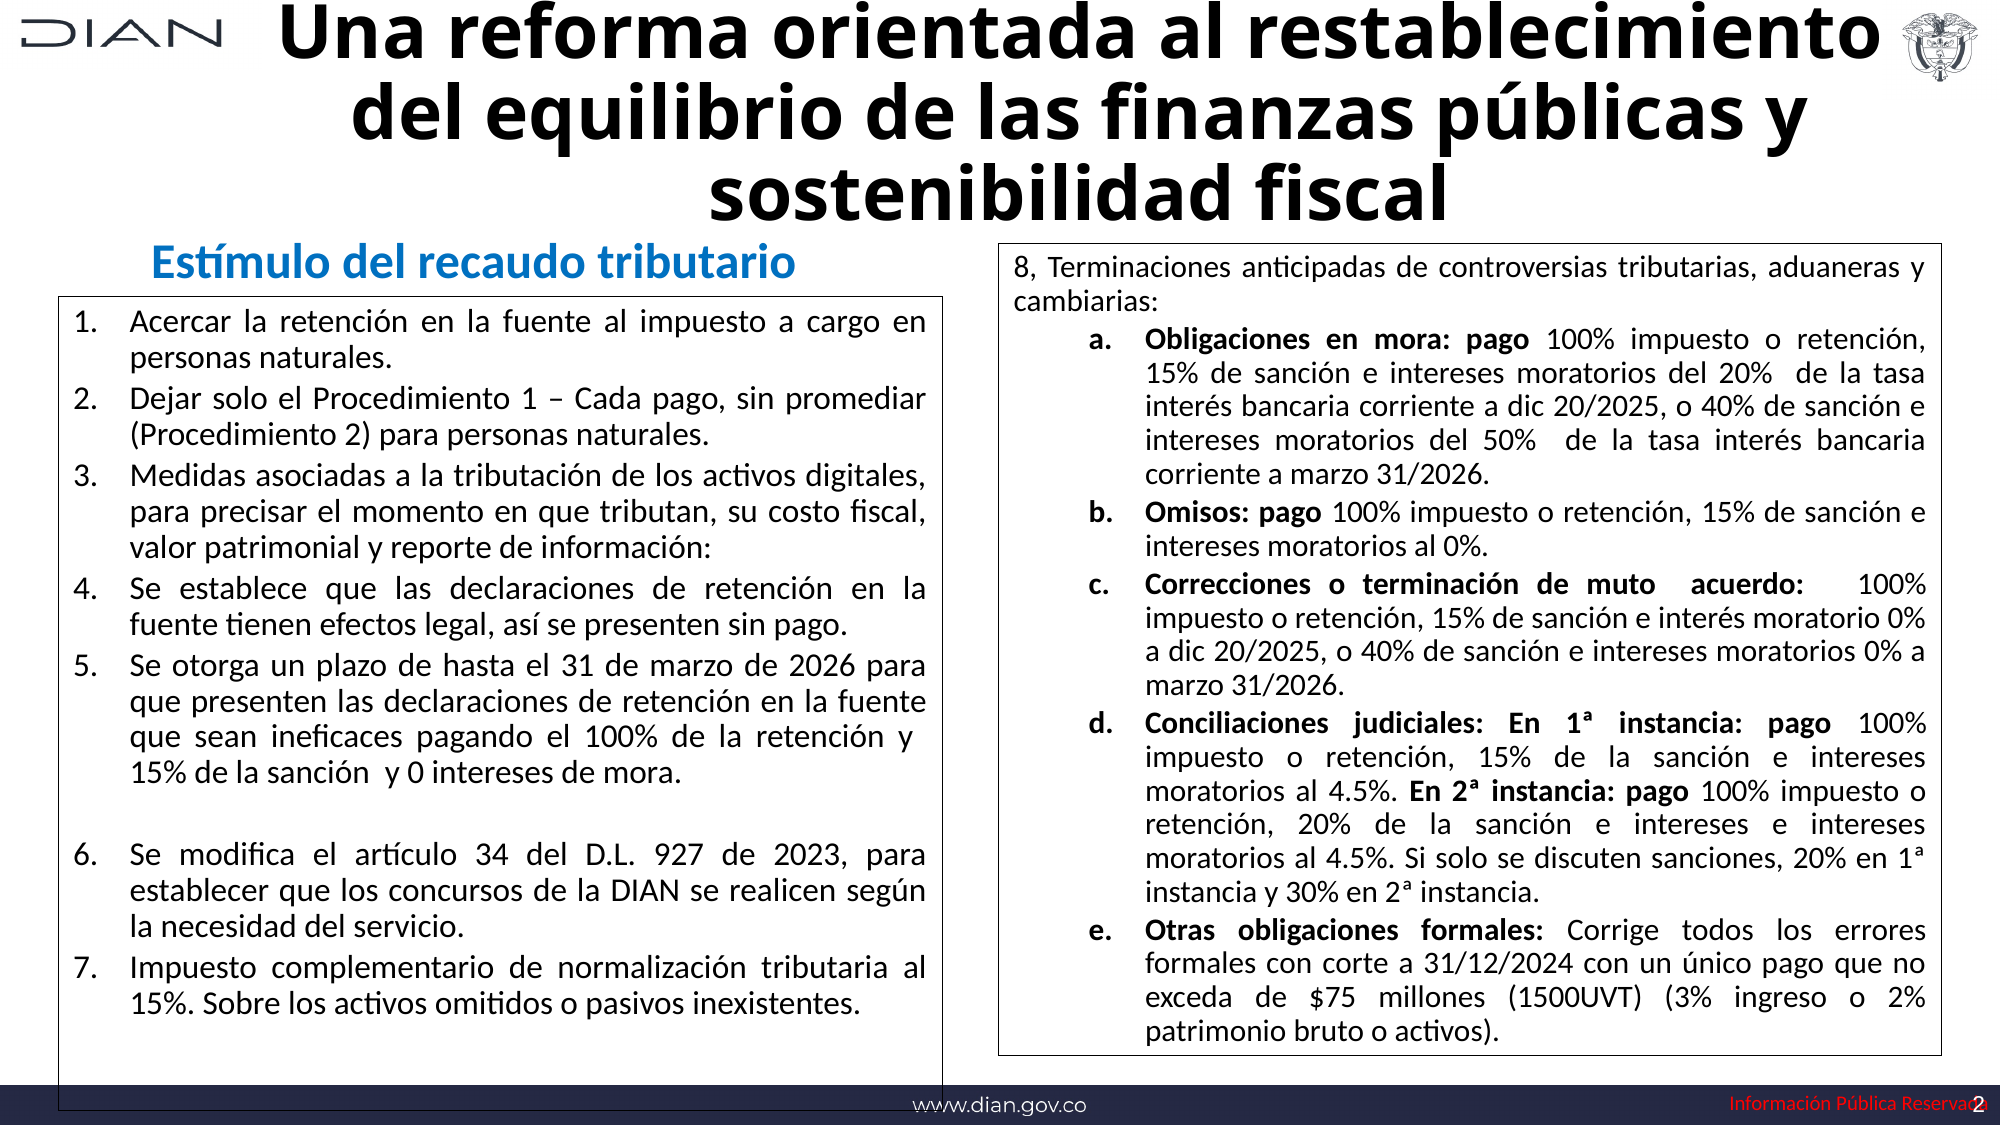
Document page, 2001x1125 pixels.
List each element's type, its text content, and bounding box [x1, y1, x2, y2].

title Una reforma orientada al restablecimiento del equilibrio de las finanzas públicas y sostenibilidad fiscal [217, 6, 1943, 224]
text_box 8, Terminaciones anticipadas de controversias tributarias, aduaneras y cambiarias: Obligaciones en mora: pago 100% impuesto o retención, 15% de sanción e intereses moratorios del 20% de la tasa interés bancaria corriente a dic 20/2025, o 40% de sanción e intereses moratorios del 50% de la tasa interés bancaria corriente a marzo 31/2026. Omisos: pago 100% impuesto o retención, 15% de sanción e intereses moratorios al 0%. Correcciones o terminación de muto acuerdo: 100% impuesto o retención, 15% de sanción e interés moratorio 0% a dic 20/2025, o 40% de sanción e intereses moratorios 0% a marzo 31/2026. Conciliaciones judiciales: En 1ª instancia: pago 100% impuesto o retención, 15% de la sanción e intereses moratorios al 4.5%. En 2ª instancia: pago 100% impuesto o retención, 20% de la sanción e intereses e intereses moratorios al 4.5%. Si solo se discuten sanciones, 20% en 1ª instancia y 30% en 2ª instancia. Otras obligaciones formales: Corrige todos los errores formales con corte a 31/12/2024 con un único pago que no exceda de $75 millones (1500UVT) (3% ingreso o 2% patrimonio bruto o activos). [998, 243, 1942, 1056]
text_box Estímulo del recaudo tributario [136, 221, 812, 296]
text_box Acercar la retención en la fuente al impuesto a cargo en personas naturales. Dejar solo el Procedimiento 1 – Cada pago, sin promediar (Procedimiento 2) para personas naturales. Medidas asociadas a la tributación de los activos digitales, para precisar el momento en que tributan, su costo fiscal, valor patrimonial y reporte de información: Se establece que las declaraciones de retención en la fuente tienen efectos legal, así se presenten sin pago. Se otorga un plazo de hasta el 31 de marzo de 2026 para que presenten las declaraciones de retención en la fuente que sean ineficaces pagando el 100% de la retención y 15% de la sanción y 0 intereses de mora. Se modifica el artículo 34 del D.L. 927 de 2023, para establecer que los concursos de la DIAN se realicen según la necesidad del servicio. Impuesto complementario de normalización tributaria al 15%. Sobre los activos omitidos o pasivos inexistentes. [58, 296, 943, 1111]
picture [1882, 0, 2000, 100]
slide_number 2 [1550, 1085, 2000, 1122]
picture [0, 1085, 2000, 1125]
picture [0, 0, 262, 70]
